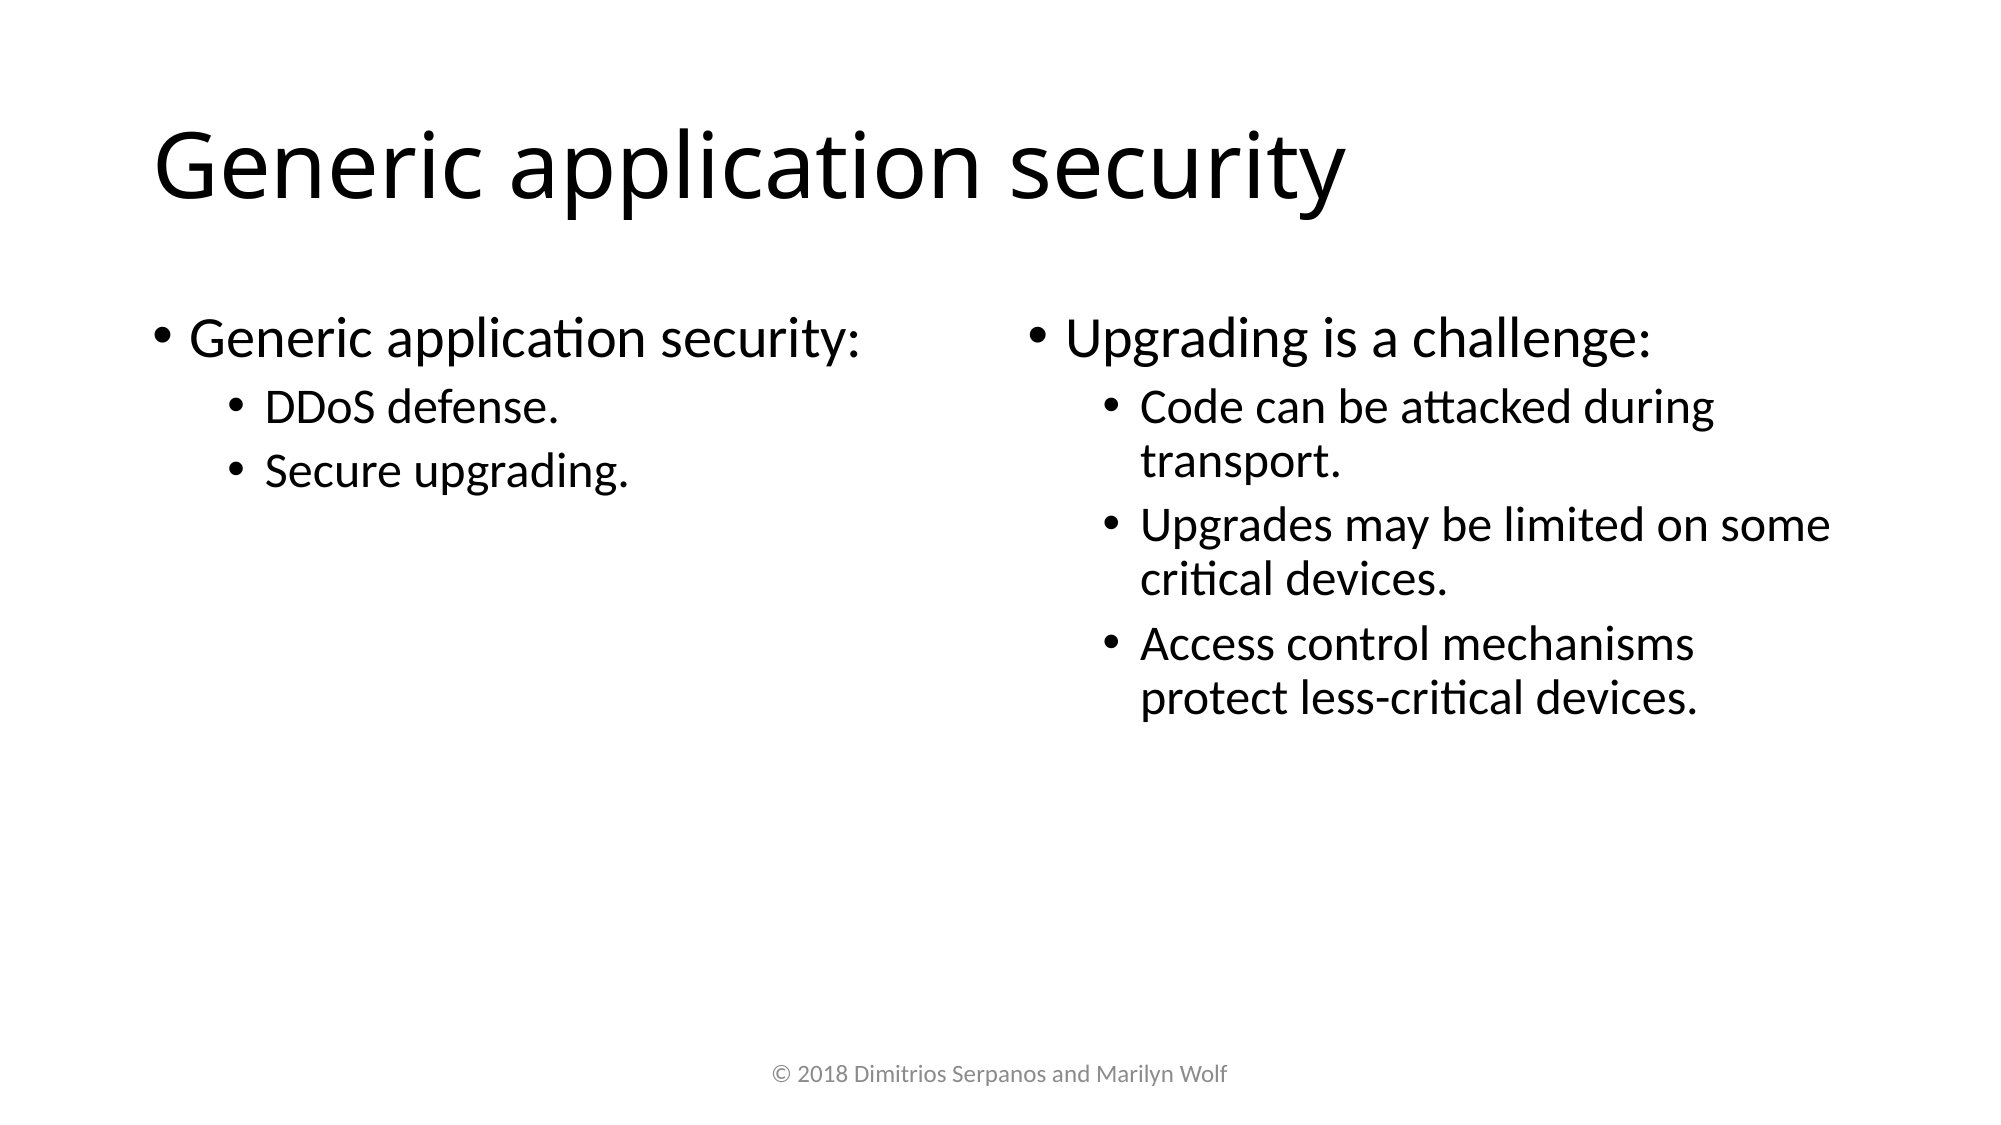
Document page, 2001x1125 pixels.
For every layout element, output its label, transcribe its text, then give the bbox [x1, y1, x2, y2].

list Upgrading is a challenge: Code can be attacked during transport. Upgrades may be limited on some critical devices. Access control mechanisms protect less-critical devices. [1012, 299, 1863, 1014]
title Generic application security [137, 59, 1863, 278]
list Generic application security: DDoS defense. Secure upgrading. [137, 299, 988, 1014]
footer © 2018 Dimitrios Serpanos and Marilyn Wolf [662, 1042, 1338, 1103]
